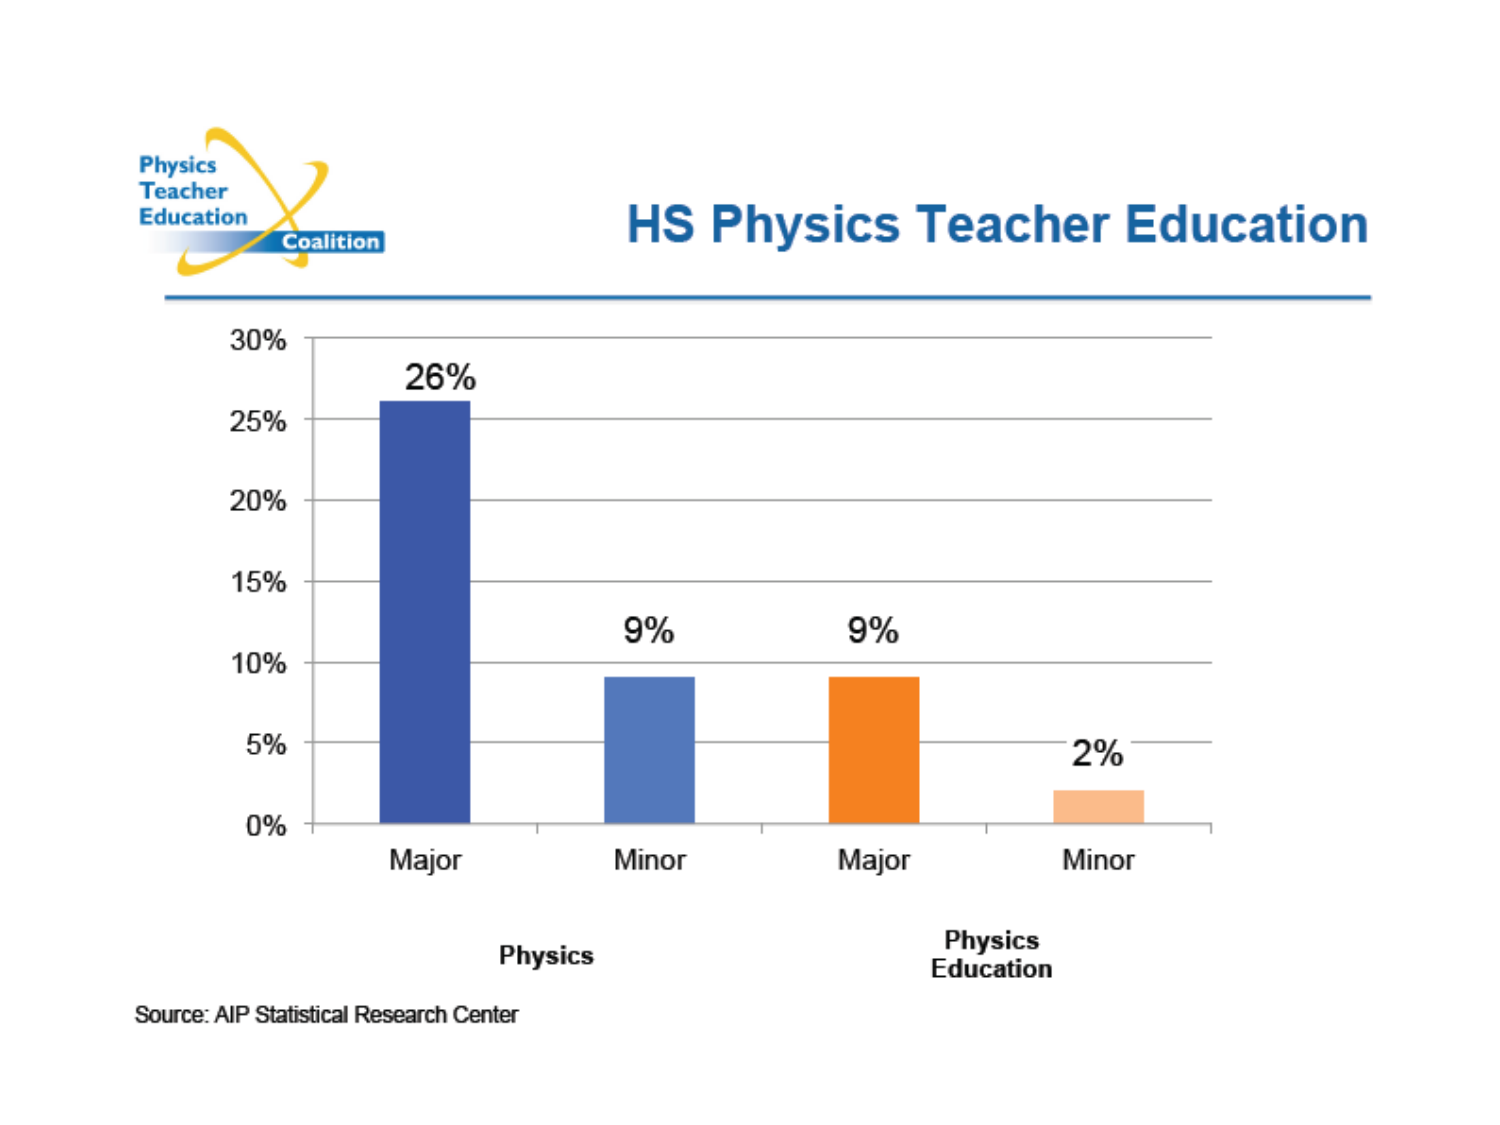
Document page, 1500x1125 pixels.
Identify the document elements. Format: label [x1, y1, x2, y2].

picture [113, 99, 1388, 1027]
